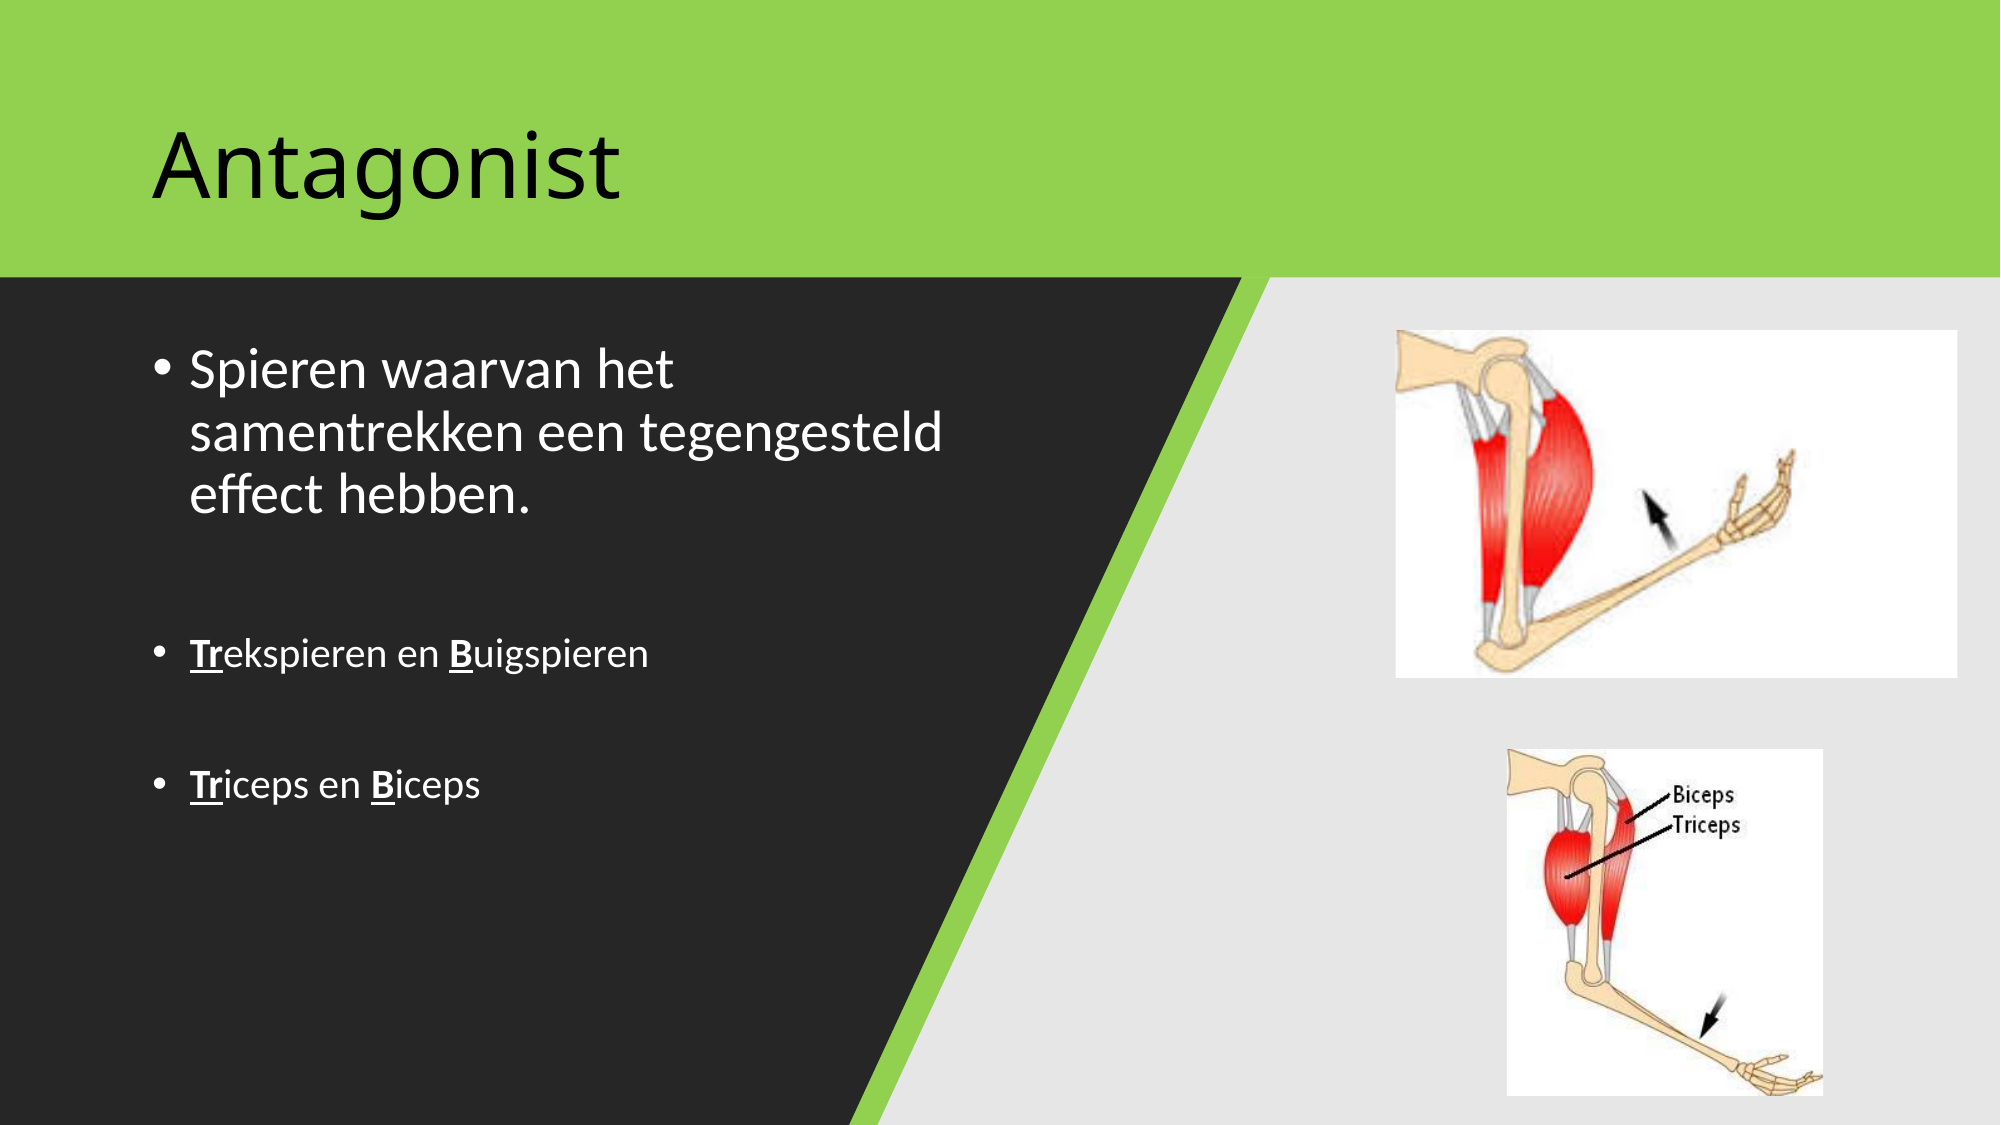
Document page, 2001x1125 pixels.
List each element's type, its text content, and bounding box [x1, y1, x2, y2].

list Spieren waarvan het samentrekken een tegengesteld effect hebben. Trekspieren en Buigspieren Triceps en Biceps [137, 330, 974, 998]
text_box [0, 276, 1243, 1125]
picture [1395, 330, 1958, 678]
title Antagonist [137, 59, 1863, 278]
picture [1506, 749, 1824, 1096]
text_box [876, 276, 2000, 1125]
